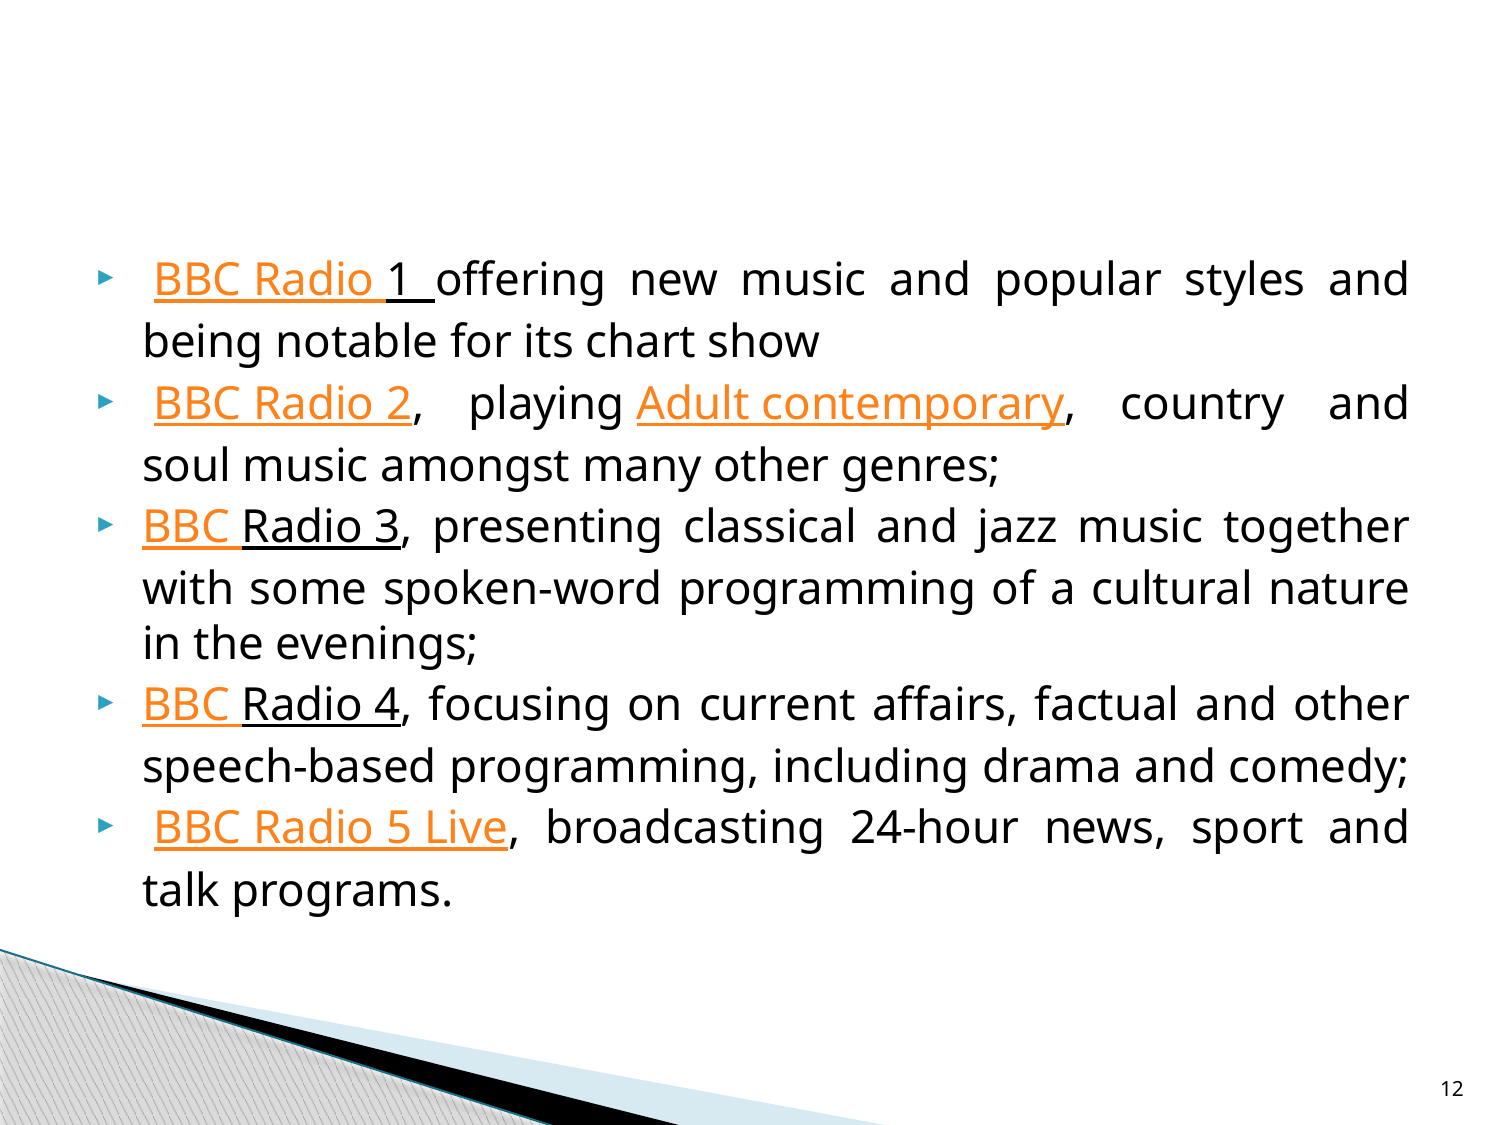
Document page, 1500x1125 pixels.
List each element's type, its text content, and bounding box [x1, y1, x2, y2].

list BBC Radio 1 offering new music and popular styles and being notable for its chart show BBC Radio 2, playing Adult contemporary, country and soul music amongst many other genres; BBC Radio 3, presenting classical and jazz music together with some spoken-word programming of a cultural nature in the evenings; BBC Radio 4, focusing on current affairs, factual and other speech-based programming, including drama and comedy; BBC Radio 5 Live, broadcasting 24-hour news, sport and talk programs. [75, 243, 1425, 986]
slide_number 12 [1418, 1051, 1479, 1112]
